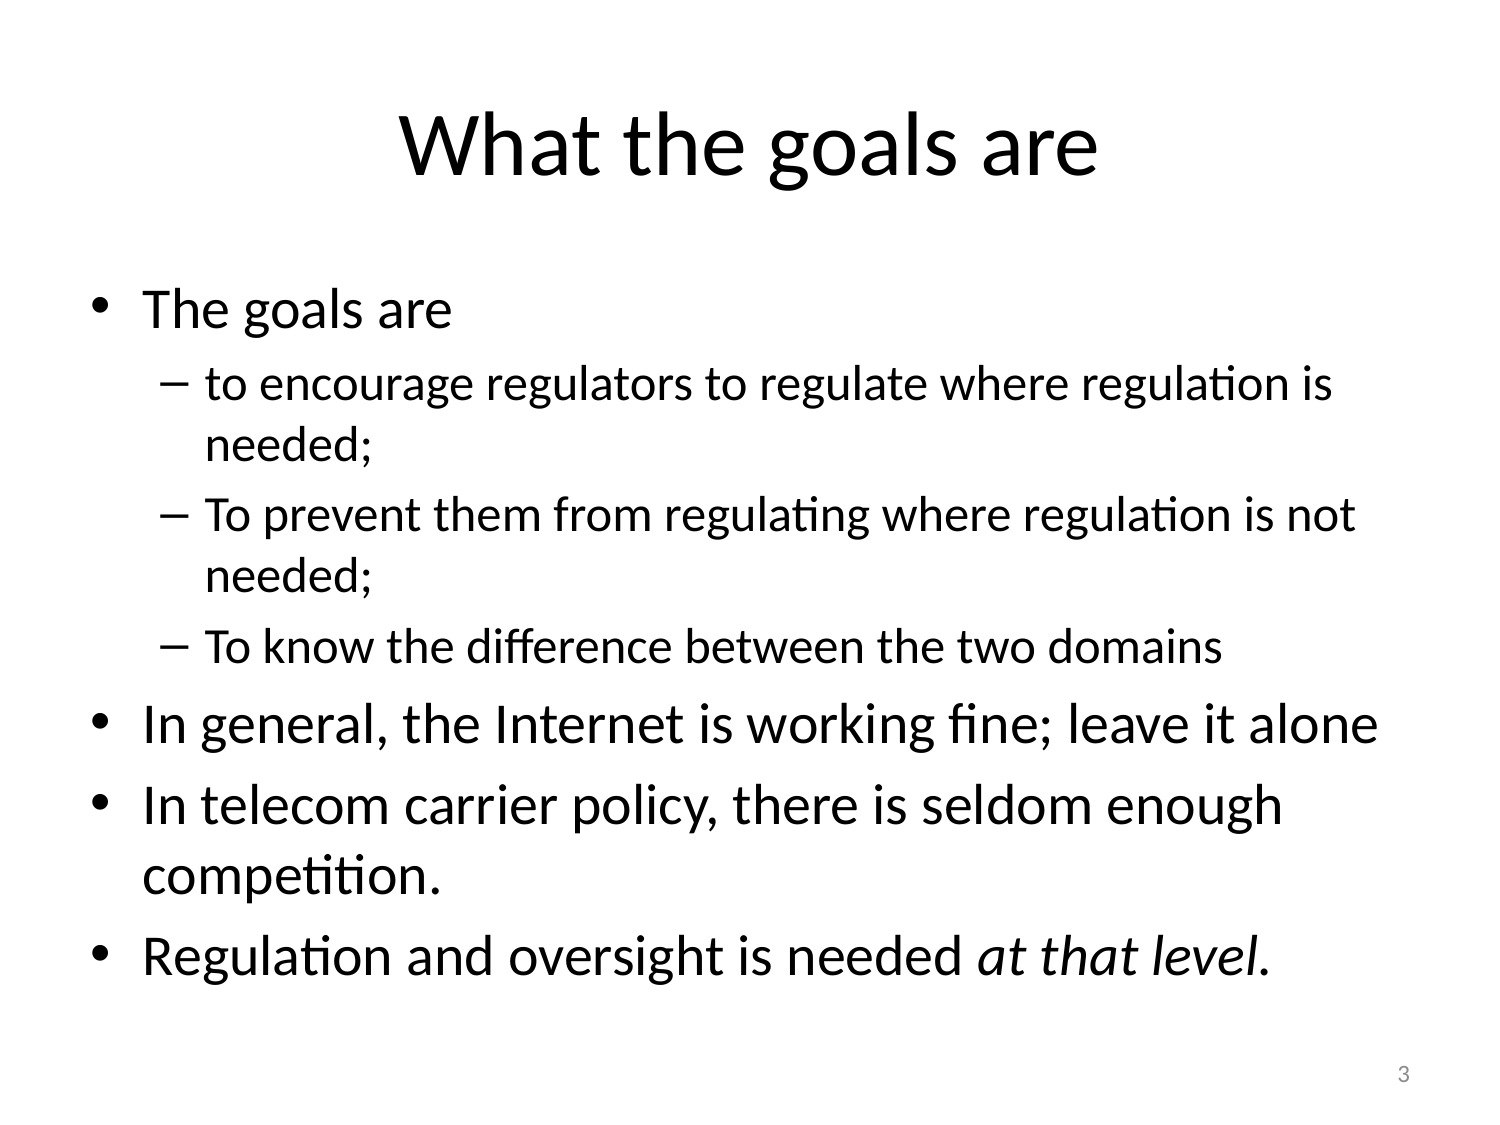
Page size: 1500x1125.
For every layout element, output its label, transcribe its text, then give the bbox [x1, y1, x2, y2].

slide_number 3 [1074, 1042, 1425, 1103]
title What the goals are [75, 45, 1425, 233]
list The goals are to encourage regulators to regulate where regulation is needed; To prevent them from regulating where regulation is not needed; To know the difference between the two domains In general, the Internet is working fine; leave it alone In telecom carrier policy, there is seldom enough competition. Regulation and oversight is needed at that level. [75, 262, 1425, 1005]
